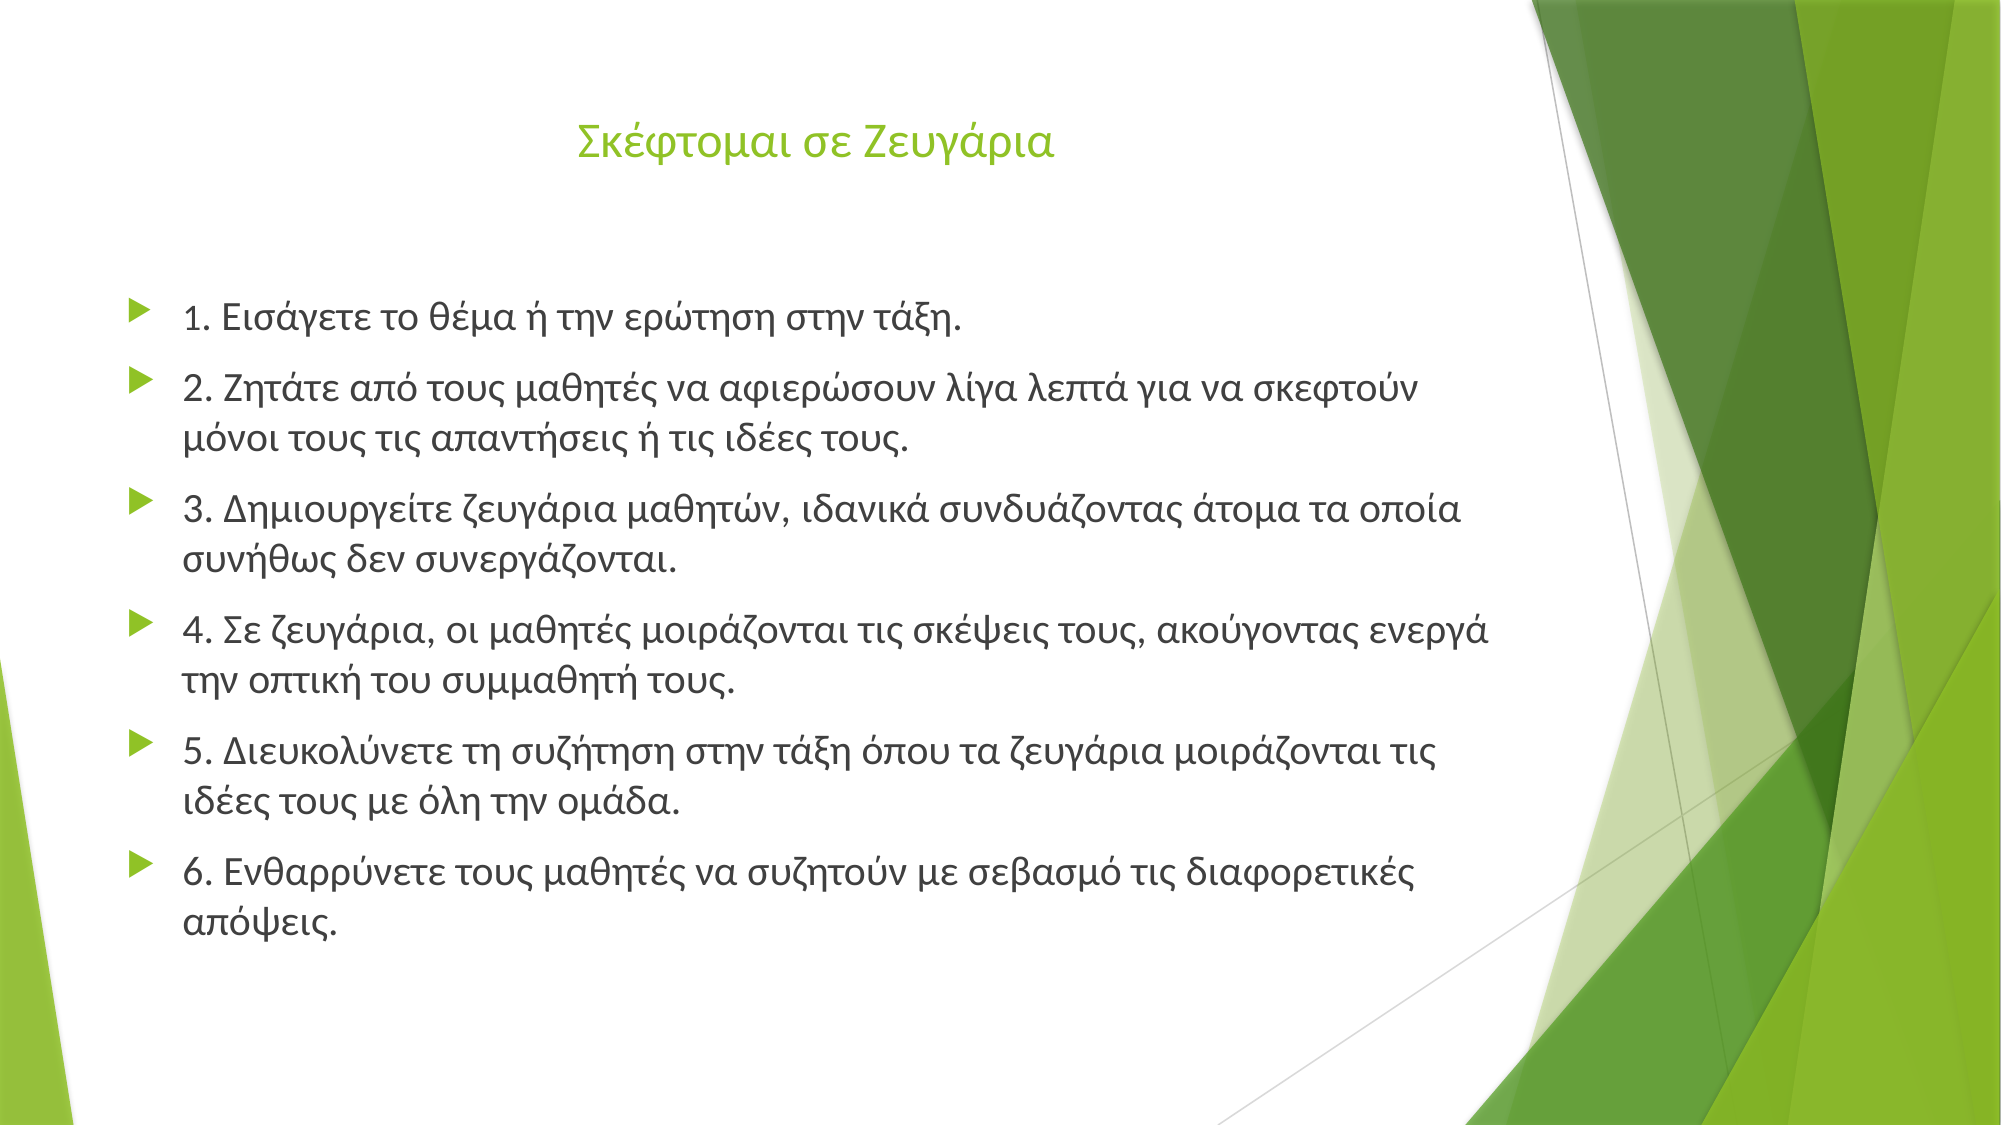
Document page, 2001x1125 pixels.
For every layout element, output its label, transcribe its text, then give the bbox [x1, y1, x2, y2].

title Σκέφτομαι σε Ζευγάρια [111, 99, 1522, 215]
list 1. Εισάγετε το θέμα ή την ερώτηση στην τάξη. 2. Ζητάτε από τους μαθητές να αφιερώσουν λίγα λεπτά για να σκεφτούν μόνοι τους τις απαντήσεις ή τις ιδέες τους. 3. Δημιουργείτε ζευγάρια μαθητών, ιδανικά συνδυάζοντας άτομα τα οποία συνήθως δεν συνεργάζονται. 4. Σε ζευγάρια, οι μαθητές μοιράζονται τις σκέψεις τους, ακούγοντας ενεργά την οπτική του συμμαθητή τους. 5. Διευκολύνετε τη συζήτηση στην τάξη όπου τα ζευγάρια μοιράζονται τις ιδέες τους με όλη την ομάδα. 6. Ενθαρρύνετε τους μαθητές να συζητούν με σεβασμό τις διαφορετικές απόψεις. [111, 215, 1522, 991]
